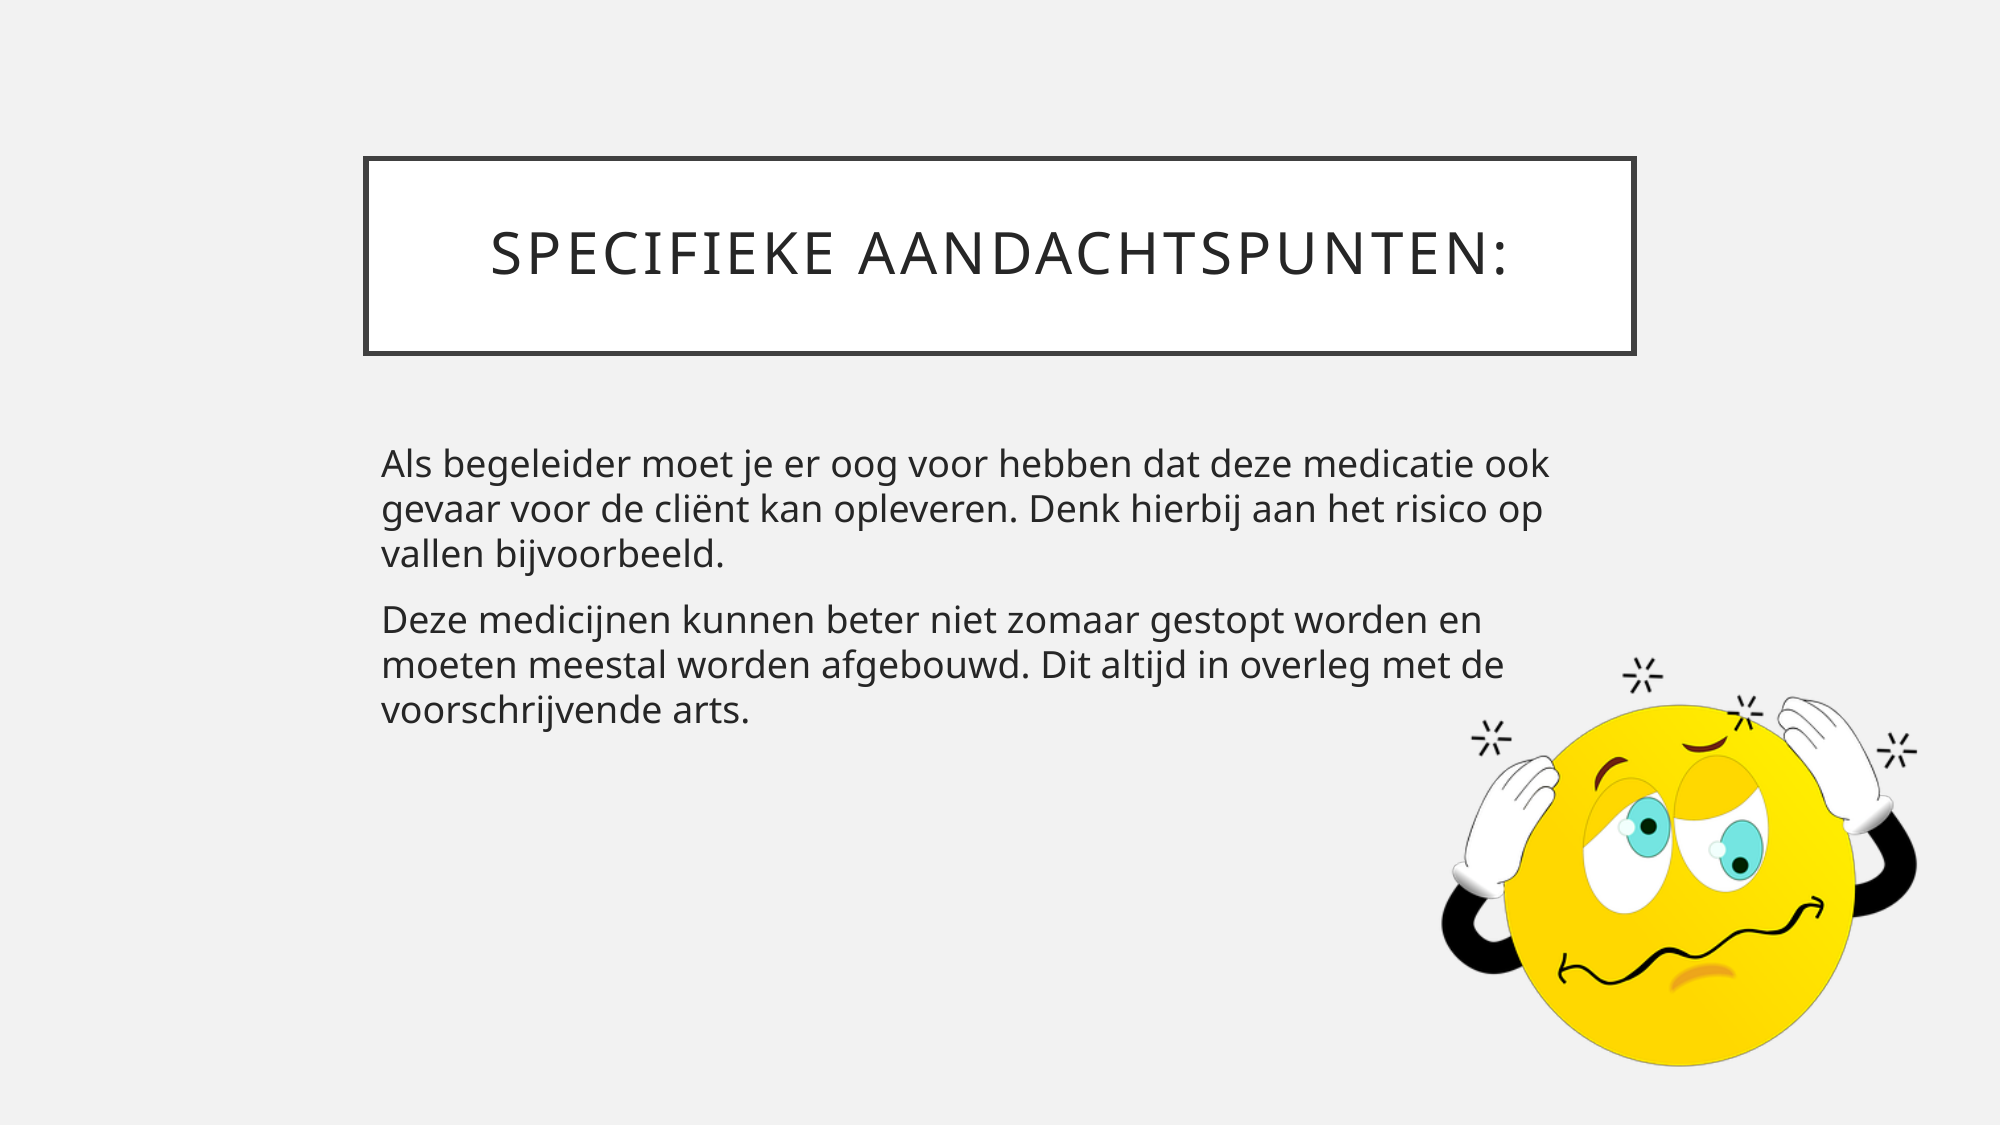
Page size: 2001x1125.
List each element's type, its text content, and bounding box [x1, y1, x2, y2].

picture [1398, 638, 1966, 1088]
list Als begeleider moet je er oog voor hebben dat deze medicatie ook gevaar voor de cliënt kan opleveren. Denk hierbij aan het risico op vallen bijvoorbeeld. Deze medicijnen kunnen beter niet zomaar gestopt worden en moeten meestal worden afgebouwd. Dit altijd in overleg met de voorschrijvende arts. [366, 432, 1634, 942]
title Specifieke aandachtspunten: [363, 156, 1637, 356]
